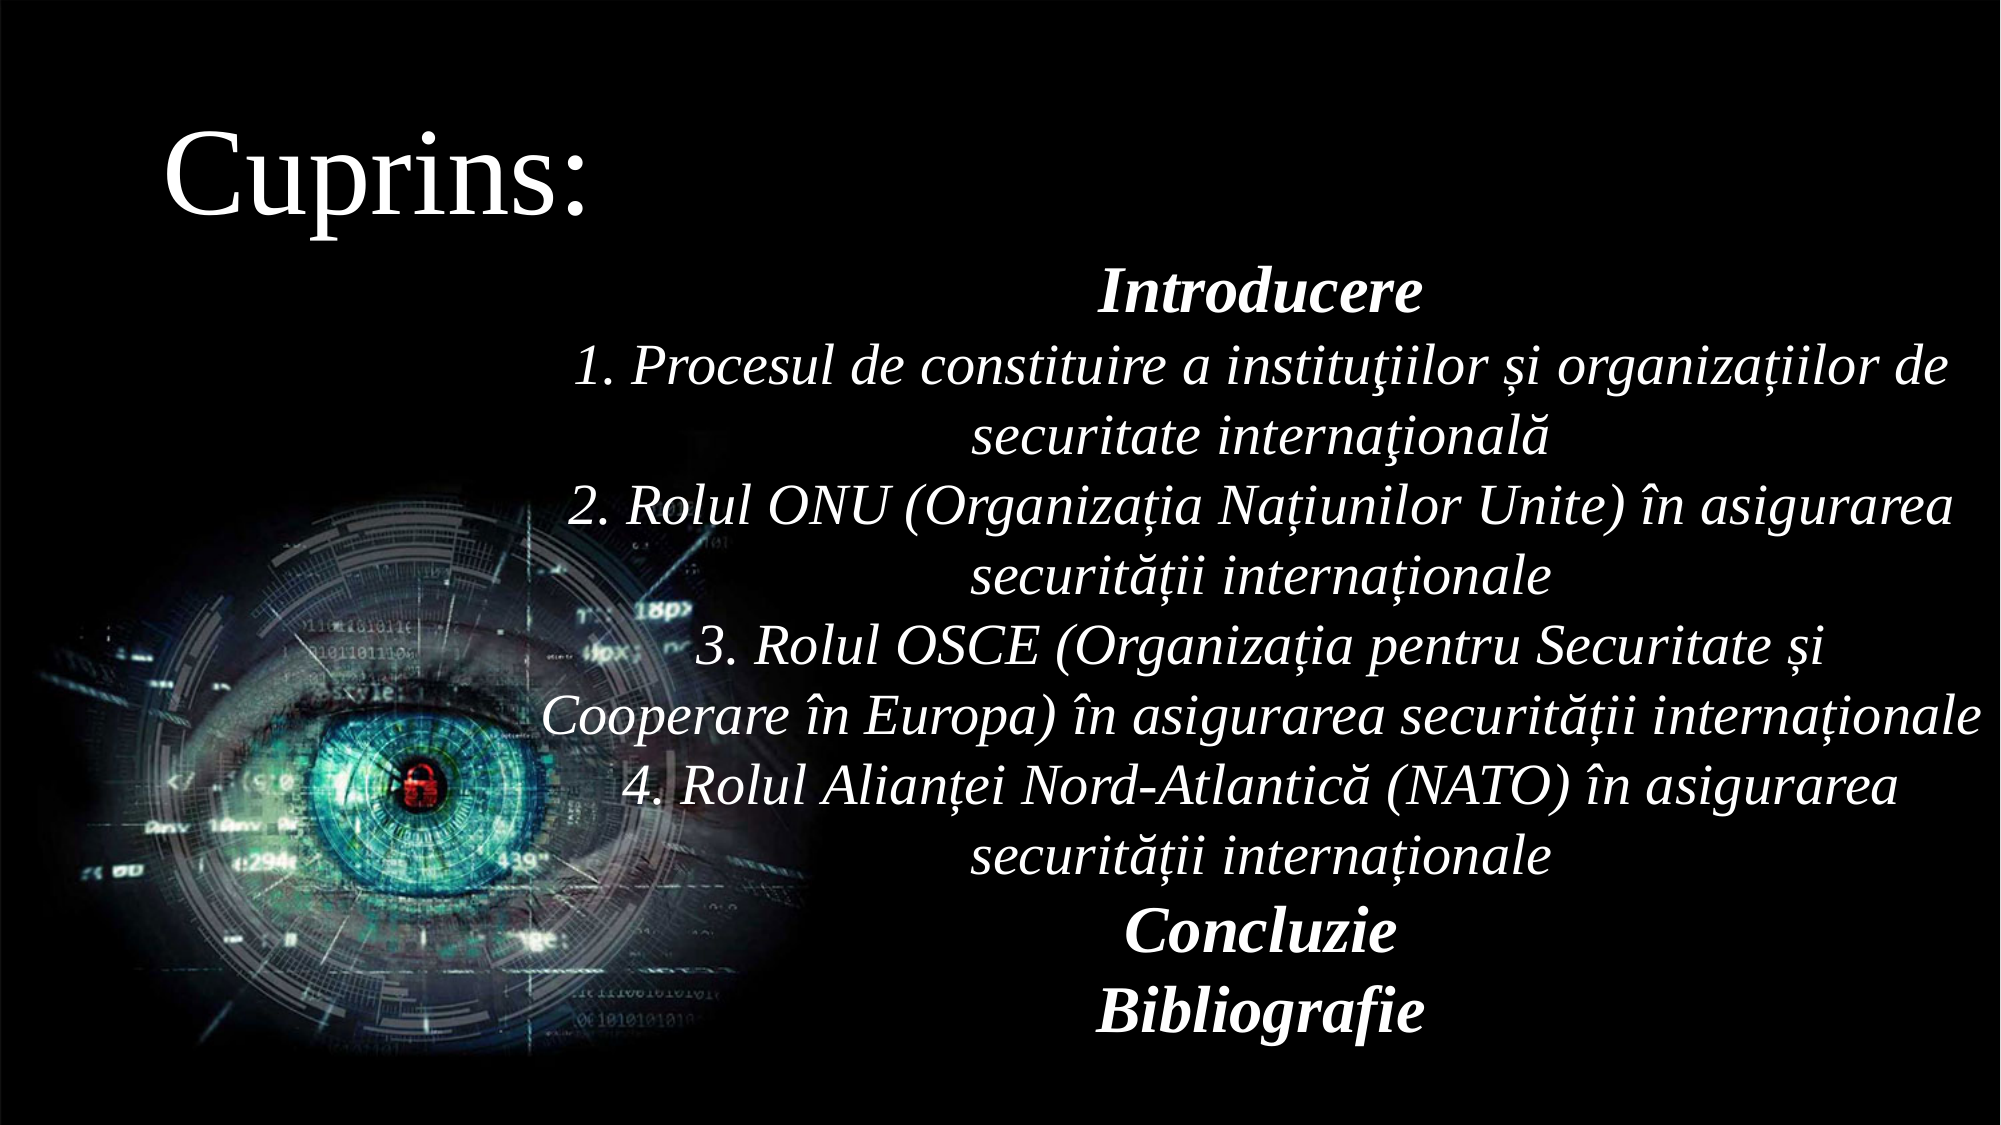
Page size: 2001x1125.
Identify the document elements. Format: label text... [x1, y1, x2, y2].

text_box Cuprins: [147, 81, 609, 247]
text_box Introducere 1. Procesul de constituire a instituţiilor și organizațiilor de securitate internaţională 2. Rolul ONU (Organizația Națiunilor Unite) în asigurarea securității internaționale 3. Rolul OSCE (Organizația pentru Securitate și Cooperare în Europa) în asigurarea securității internaționale 4. Rolul Alianței Nord-Atlantică (NATO) în asigurarea securității internaționale Concluzie Bibliografie [522, 238, 2000, 1053]
picture [0, 0, 2001, 1125]
